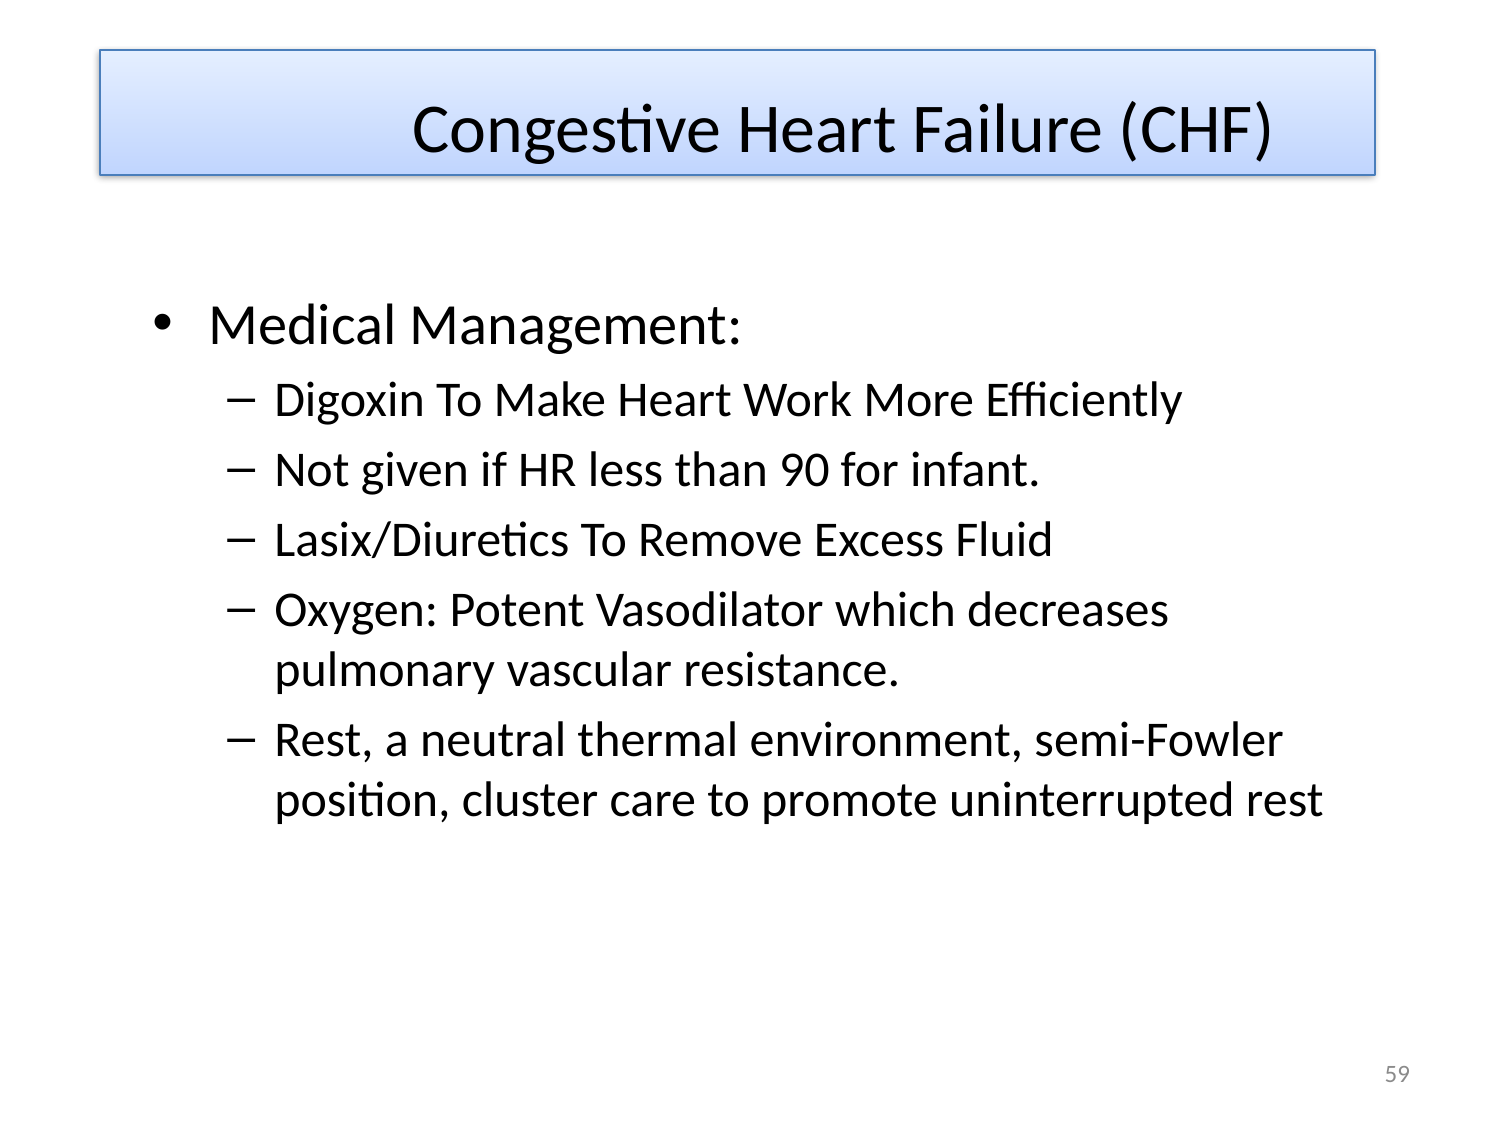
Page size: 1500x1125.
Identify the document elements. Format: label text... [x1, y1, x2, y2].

slide_number 59 [1074, 1042, 1425, 1103]
list Medical Management: Digoxin To Make Heart Work More Efficiently Not given if HR less than 90 for infant. Lasix/Diuretics To Remove Excess Fluid Oxygen: Potent Vasodilator which decreases pulmonary vascular resistance. Rest, a neutral thermal environment, semi-Fowler position, cluster care to promote uninterrupted rest [137, 278, 1413, 988]
title Congestive Heart Failure (CHF) [99, 49, 1376, 176]
